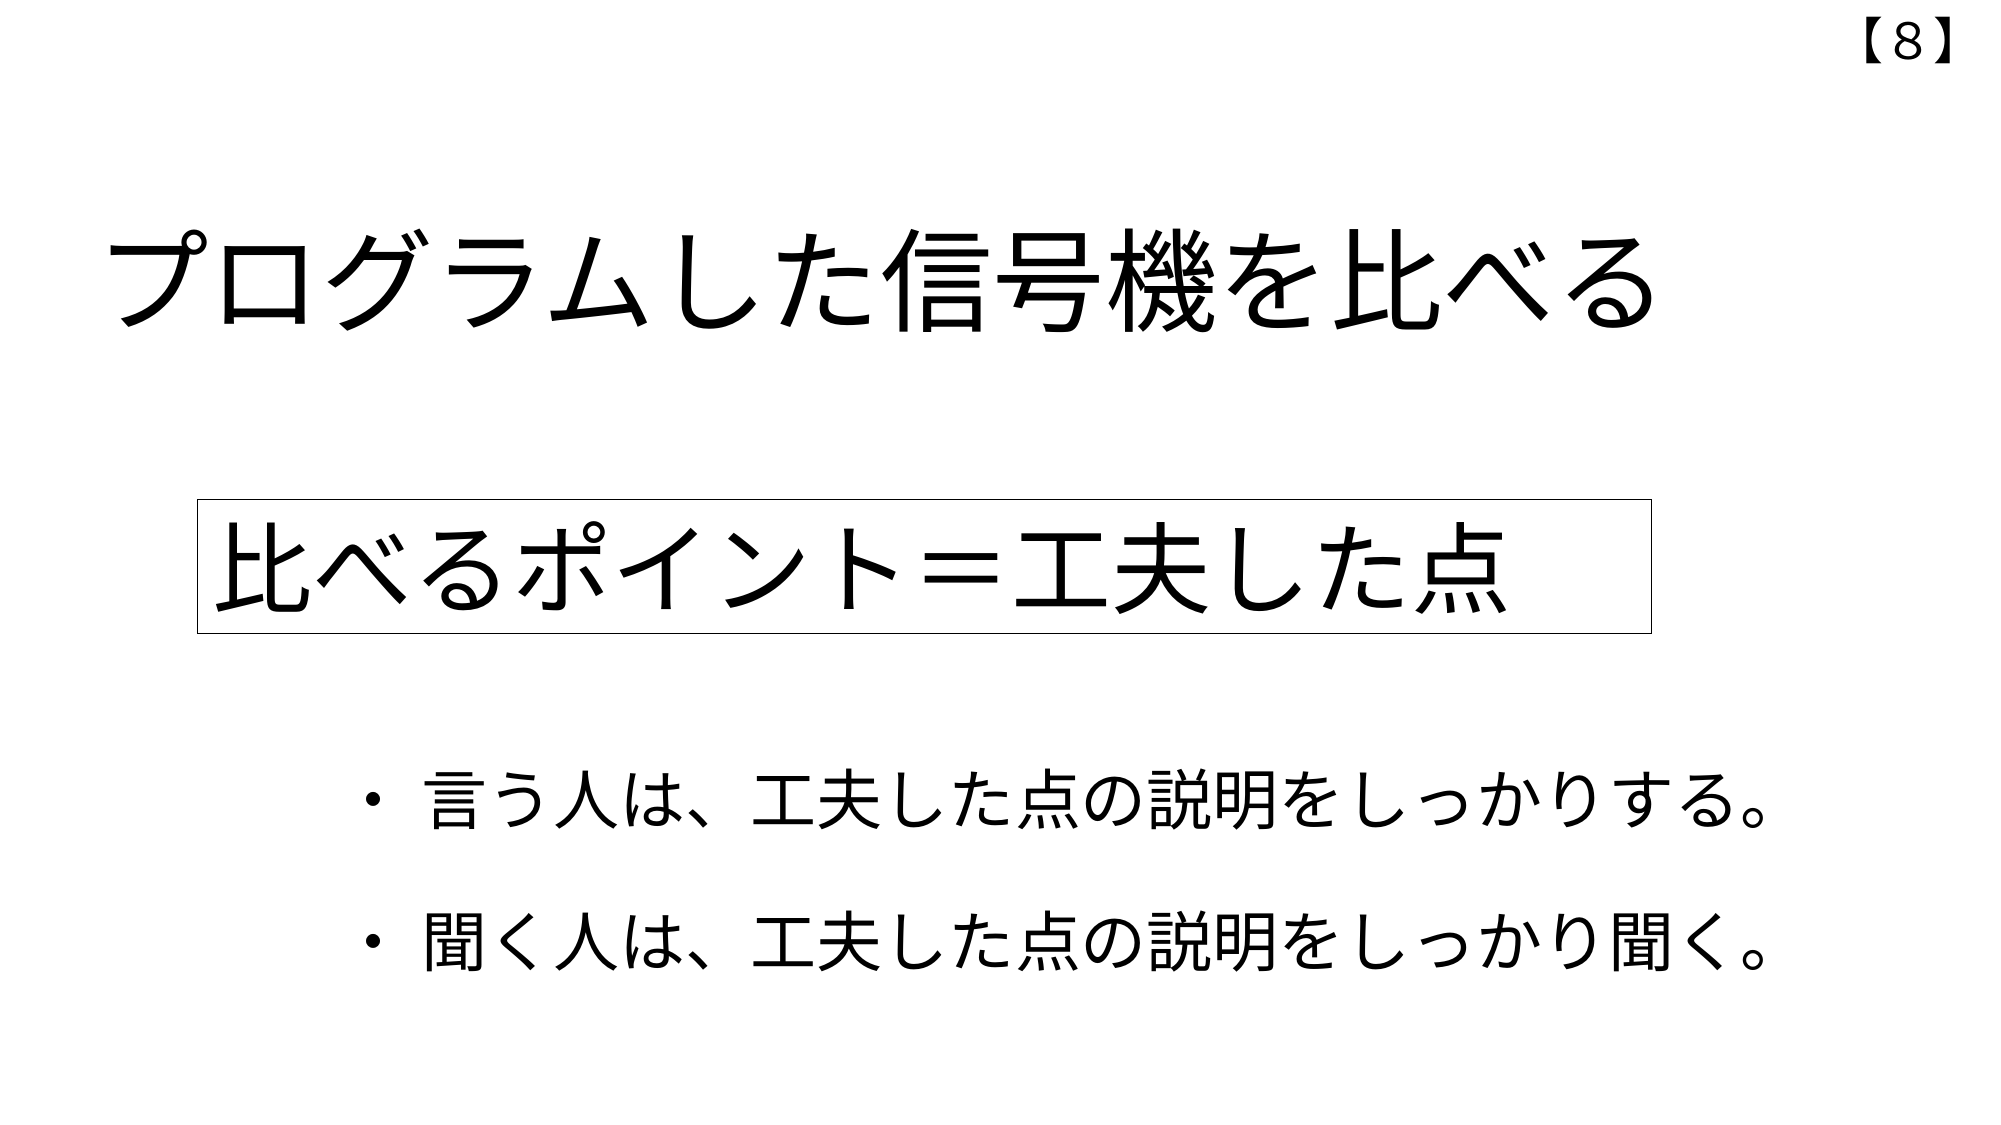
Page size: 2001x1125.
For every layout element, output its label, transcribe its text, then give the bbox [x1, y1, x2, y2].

text_box 比べるポイント＝工夫した点 [197, 499, 1652, 634]
title プログラムした信号機を比べる [81, 187, 1949, 386]
text_box 【８】 [1818, 1, 2000, 77]
text_box ・ 言う人は、工夫した点の説明をしっかりする。 ・ 聞く人は、工夫した点の説明をしっかり聞く。 [325, 713, 1910, 1035]
